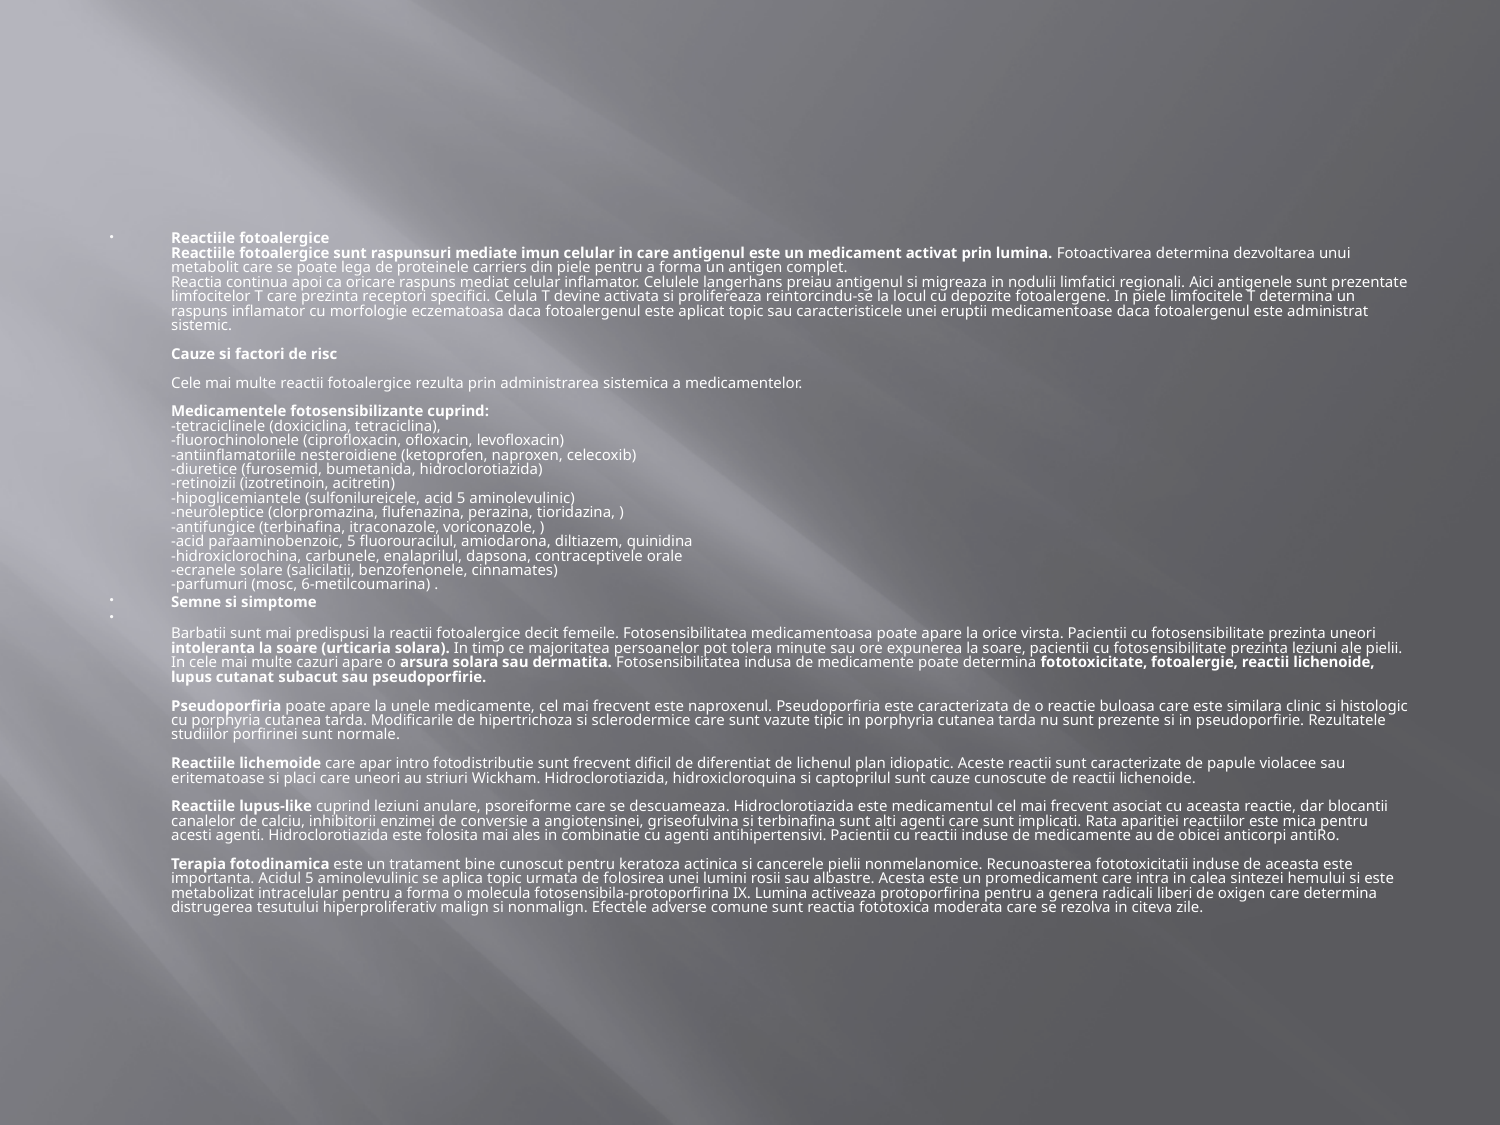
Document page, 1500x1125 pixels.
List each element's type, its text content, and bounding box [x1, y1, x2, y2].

list Reactiile fotoalergice Reactiile fotoalergice sunt raspunsuri mediate imun celular in care antigenul este un medicament activat prin lumina. Fotoactivarea determina dezvoltarea unui metabolit care se poate lega de proteinele carriers din piele pentru a forma un antigen complet. Reactia continua apoi ca oricare raspuns mediat celular inflamator. Celulele langerhans preiau antigenul si migreaza in nodulii limfatici regionali. Aici antigenele sunt prezentate limfocitelor T care prezinta receptori specifici. Celula T devine activata si prolifereaza reintorcindu-se la locul cu depozite fotoalergene. In piele limfocitele T determina un raspuns inflamator cu morfologie eczematoasa daca fotoalergenul este aplicat topic sau caracteristicele unei eruptii medicamentoase daca fotoalergenul este administrat sistemic. Cauze si factori de risc Cele mai multe reactii fotoalergice rezulta prin administrarea sistemica a medicamentelor. Medicamentele fotosensibilizante cuprind: -tetraciclinele (doxiciclina, tetraciclina), -fluorochinolonele (ciprofloxacin, ofloxacin, levofloxacin) -antiinflamatoriile nesteroidiene (ketoprofen, naproxen, celecoxib) -diuretice (furosemid, bumetanida, hidroclorotiazida) -retinoizii (izotretinoin, acitretin) -hipoglicemiantele (sulfonilureicele, acid 5 aminolevulinic) -neuroleptice (clorpromazina, flufenazina, perazina, tioridazina, ) -antifungice (terbinafina, itraconazole, voriconazole, ) -acid paraaminobenzoic, 5 fluorouracilul, amiodarona, diltiazem, quinidina -hidroxiclorochina, carbunele, enalaprilul, dapsona, contraceptivele orale -ecranele solare (salicilatii, benzofenonele, cinnamates) -parfumuri (mosc, 6-metilcoumarina) . Semne si simptome Barbatii sunt mai predispusi la reactii fotoalergice decit femeile. Fotosensibilitatea medicamentoasa poate apare la orice virsta. Pacientii cu fotosensibilitate prezinta uneori intoleranta la soare (urticaria solara). In timp ce majoritatea persoanelor pot tolera minute sau ore expunerea la soare, pacientii cu fotosensibilitate prezinta leziuni ale pielii. In cele mai multe cazuri apare o arsura solara sau dermatita. Fotosensibilitatea indusa de medicamente poate determina fototoxicitate, fotoalergie, reactii lichenoide, lupus cutanat subacut sau pseudoporfirie. Pseudoporfiria poate apare la unele medicamente, cel mai frecvent este naproxenul. Pseudoporfiria este caracterizata de o reactie buloasa care este similara clinic si histologic cu porphyria cutanea tarda. Modificarile de hipertrichoza si sclerodermice care sunt vazute tipic in porphyria cutanea tarda nu sunt prezente si in pseudoporfirie. Rezultatele studiilor porfirinei sunt normale. Reactiile lichemoide care apar intro fotodistributie sunt frecvent dificil de diferentiat de lichenul plan idiopatic. Aceste reactii sunt caracterizate de papule violacee sau eritematoase si placi care uneori au striuri Wickham. Hidroclorotiazida, hidroxicloroquina si captoprilul sunt cauze cunoscute de reactii lichenoide. Reactiile lupus-like cuprind leziuni anulare, psoreiforme care se descuameaza. Hidroclorotiazida este medicamentul cel mai frecvent asociat cu aceasta reactie, dar blocantii canalelor de calciu, inhibitorii enzimei de conversie a angiotensinei, griseofulvina si terbinafina sunt alti agenti care sunt implicati. Rata aparitiei reactiilor este mica pentru acesti agenti. Hidroclorotiazida este folosita mai ales in combinatie cu agenti antihipertensivi. Pacientii cu reactii induse de medicamente au de obicei anticorpi antiRo. Terapia fotodinamica este un tratament bine cunoscut pentru keratoza actinica si cancerele pielii nonmelanomice. Recunoasterea fototoxicitatii induse de aceasta este importanta. Acidul 5 aminolevulinic se aplica topic urmata de folosirea unei lumini rosii sau albastre. Acesta este un promedicament care intra in calea sintezei hemului si este metabolizat intracelular pentru a forma o molecula fotosensibila-protoporfirina IX. Lumina activeaza protoporfirina pentru a genera radicali liberi de oxigen care determina distrugerea tesutului hiperproliferativ malign si nonmalign. Efectele adverse comune sunt reactia fototoxica moderata care se rezolva in citeva zile. [74, 224, 1426, 968]
